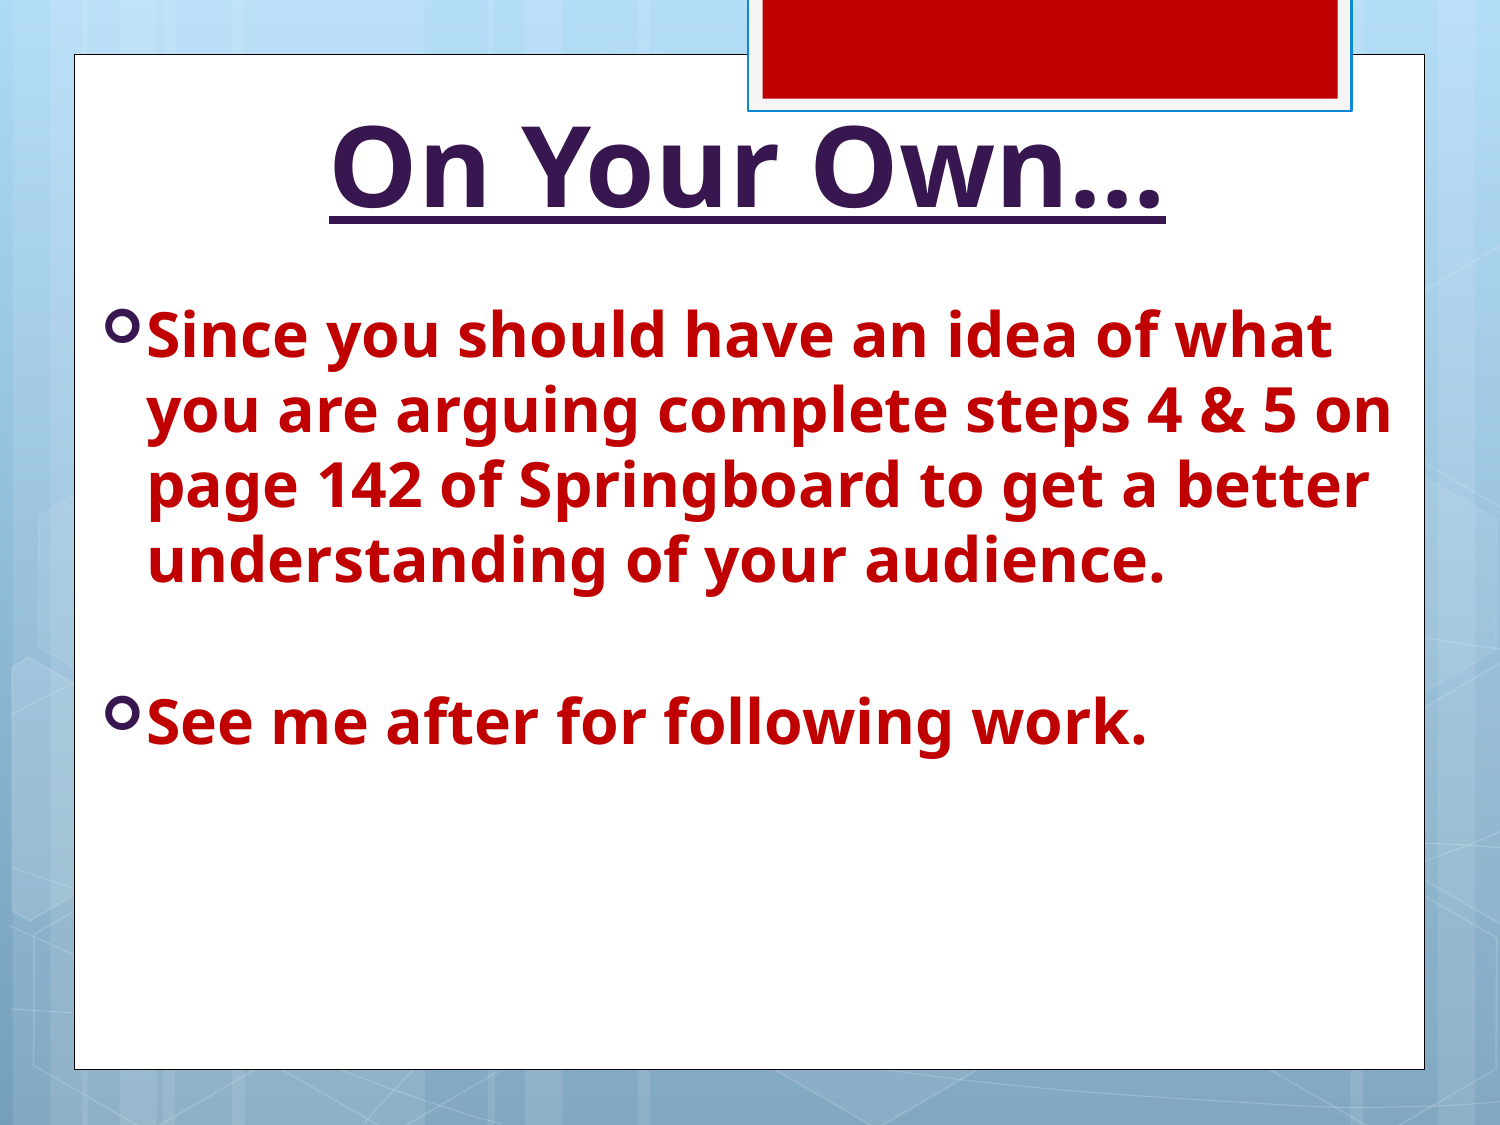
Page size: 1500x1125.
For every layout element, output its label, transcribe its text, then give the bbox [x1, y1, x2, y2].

list Since you should have an idea of what you are arguing complete steps 4 & 5 on page 142 of Springboard to get a better understanding of your audience. See me after for following work. [75, 287, 1425, 864]
title On Your Own… [171, 50, 1324, 238]
